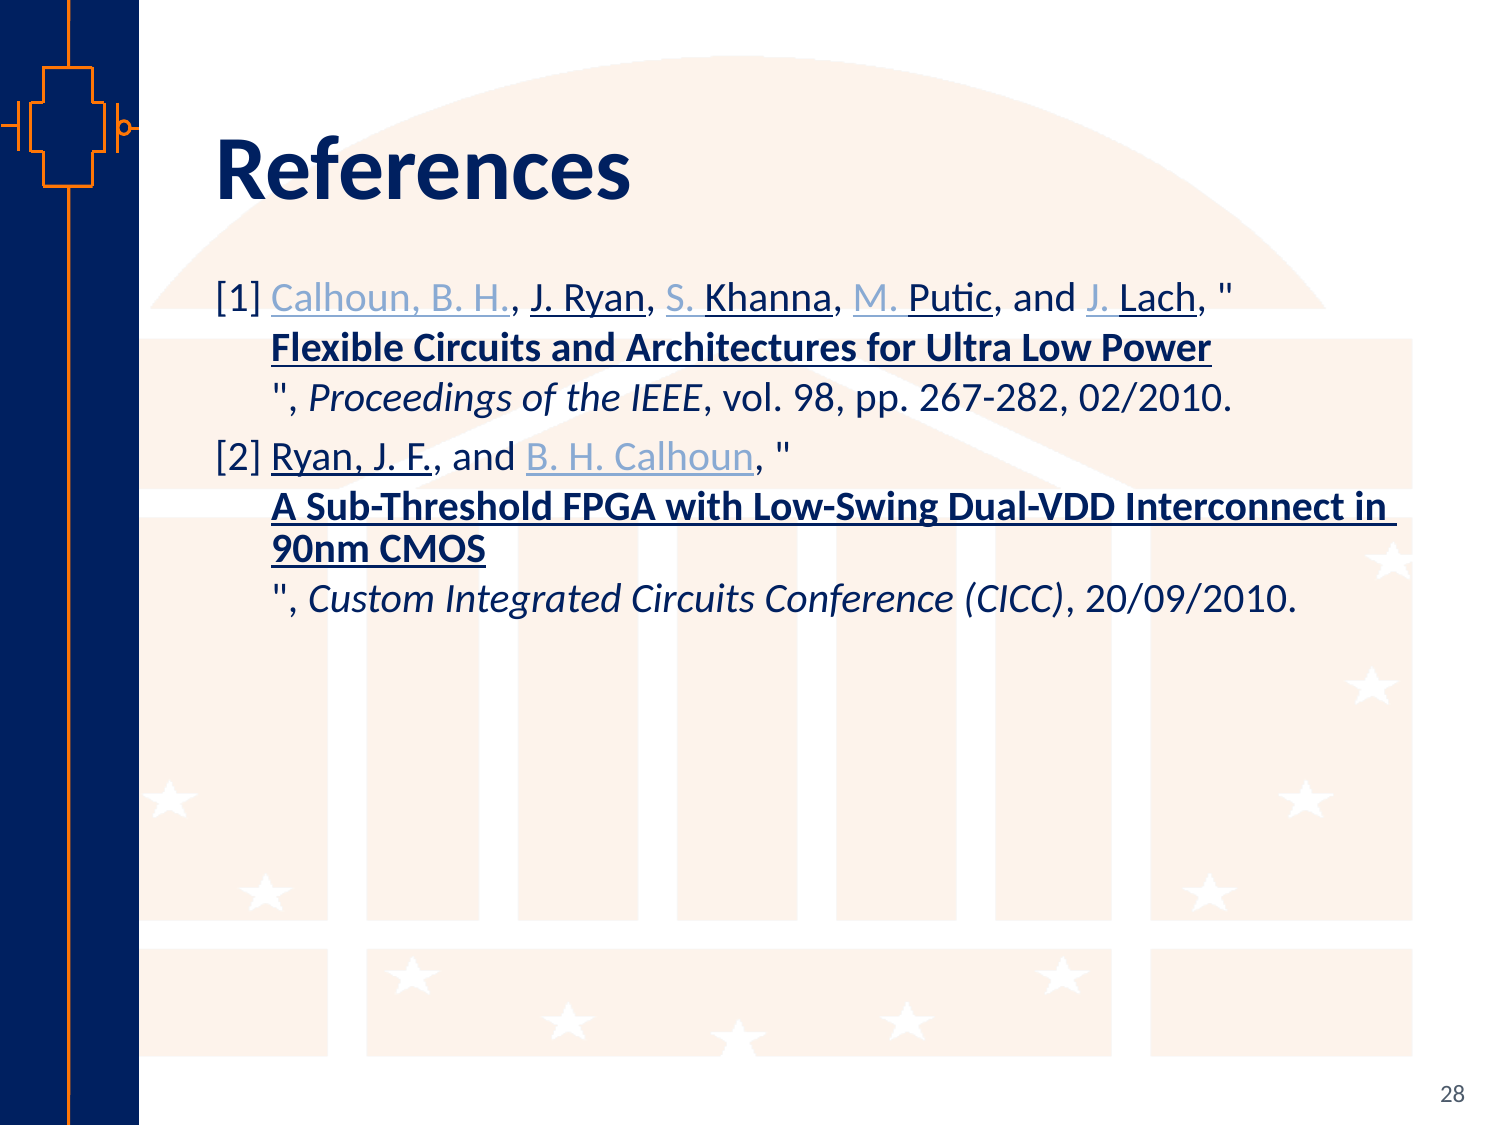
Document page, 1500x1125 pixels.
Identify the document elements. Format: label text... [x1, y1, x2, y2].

title References [200, 37, 1388, 225]
list [1] Calhoun, B. H., J. Ryan, S. Khanna, M. Putic, and J. Lach, "Flexible Circuits and Architectures for Ultra Low Power", Proceedings of the IEEE, vol. 98, pp. 267-282, 02/2010. [2] Ryan, J. F., and B. H. Calhoun, "A Sub-Threshold FPGA with Low-Swing Dual-VDD Interconnect in 90nm CMOS", Custom Integrated Circuits Conference (CICC), 20/09/2010. [200, 262, 1425, 988]
slide_number 28 [1425, 1062, 1488, 1123]
